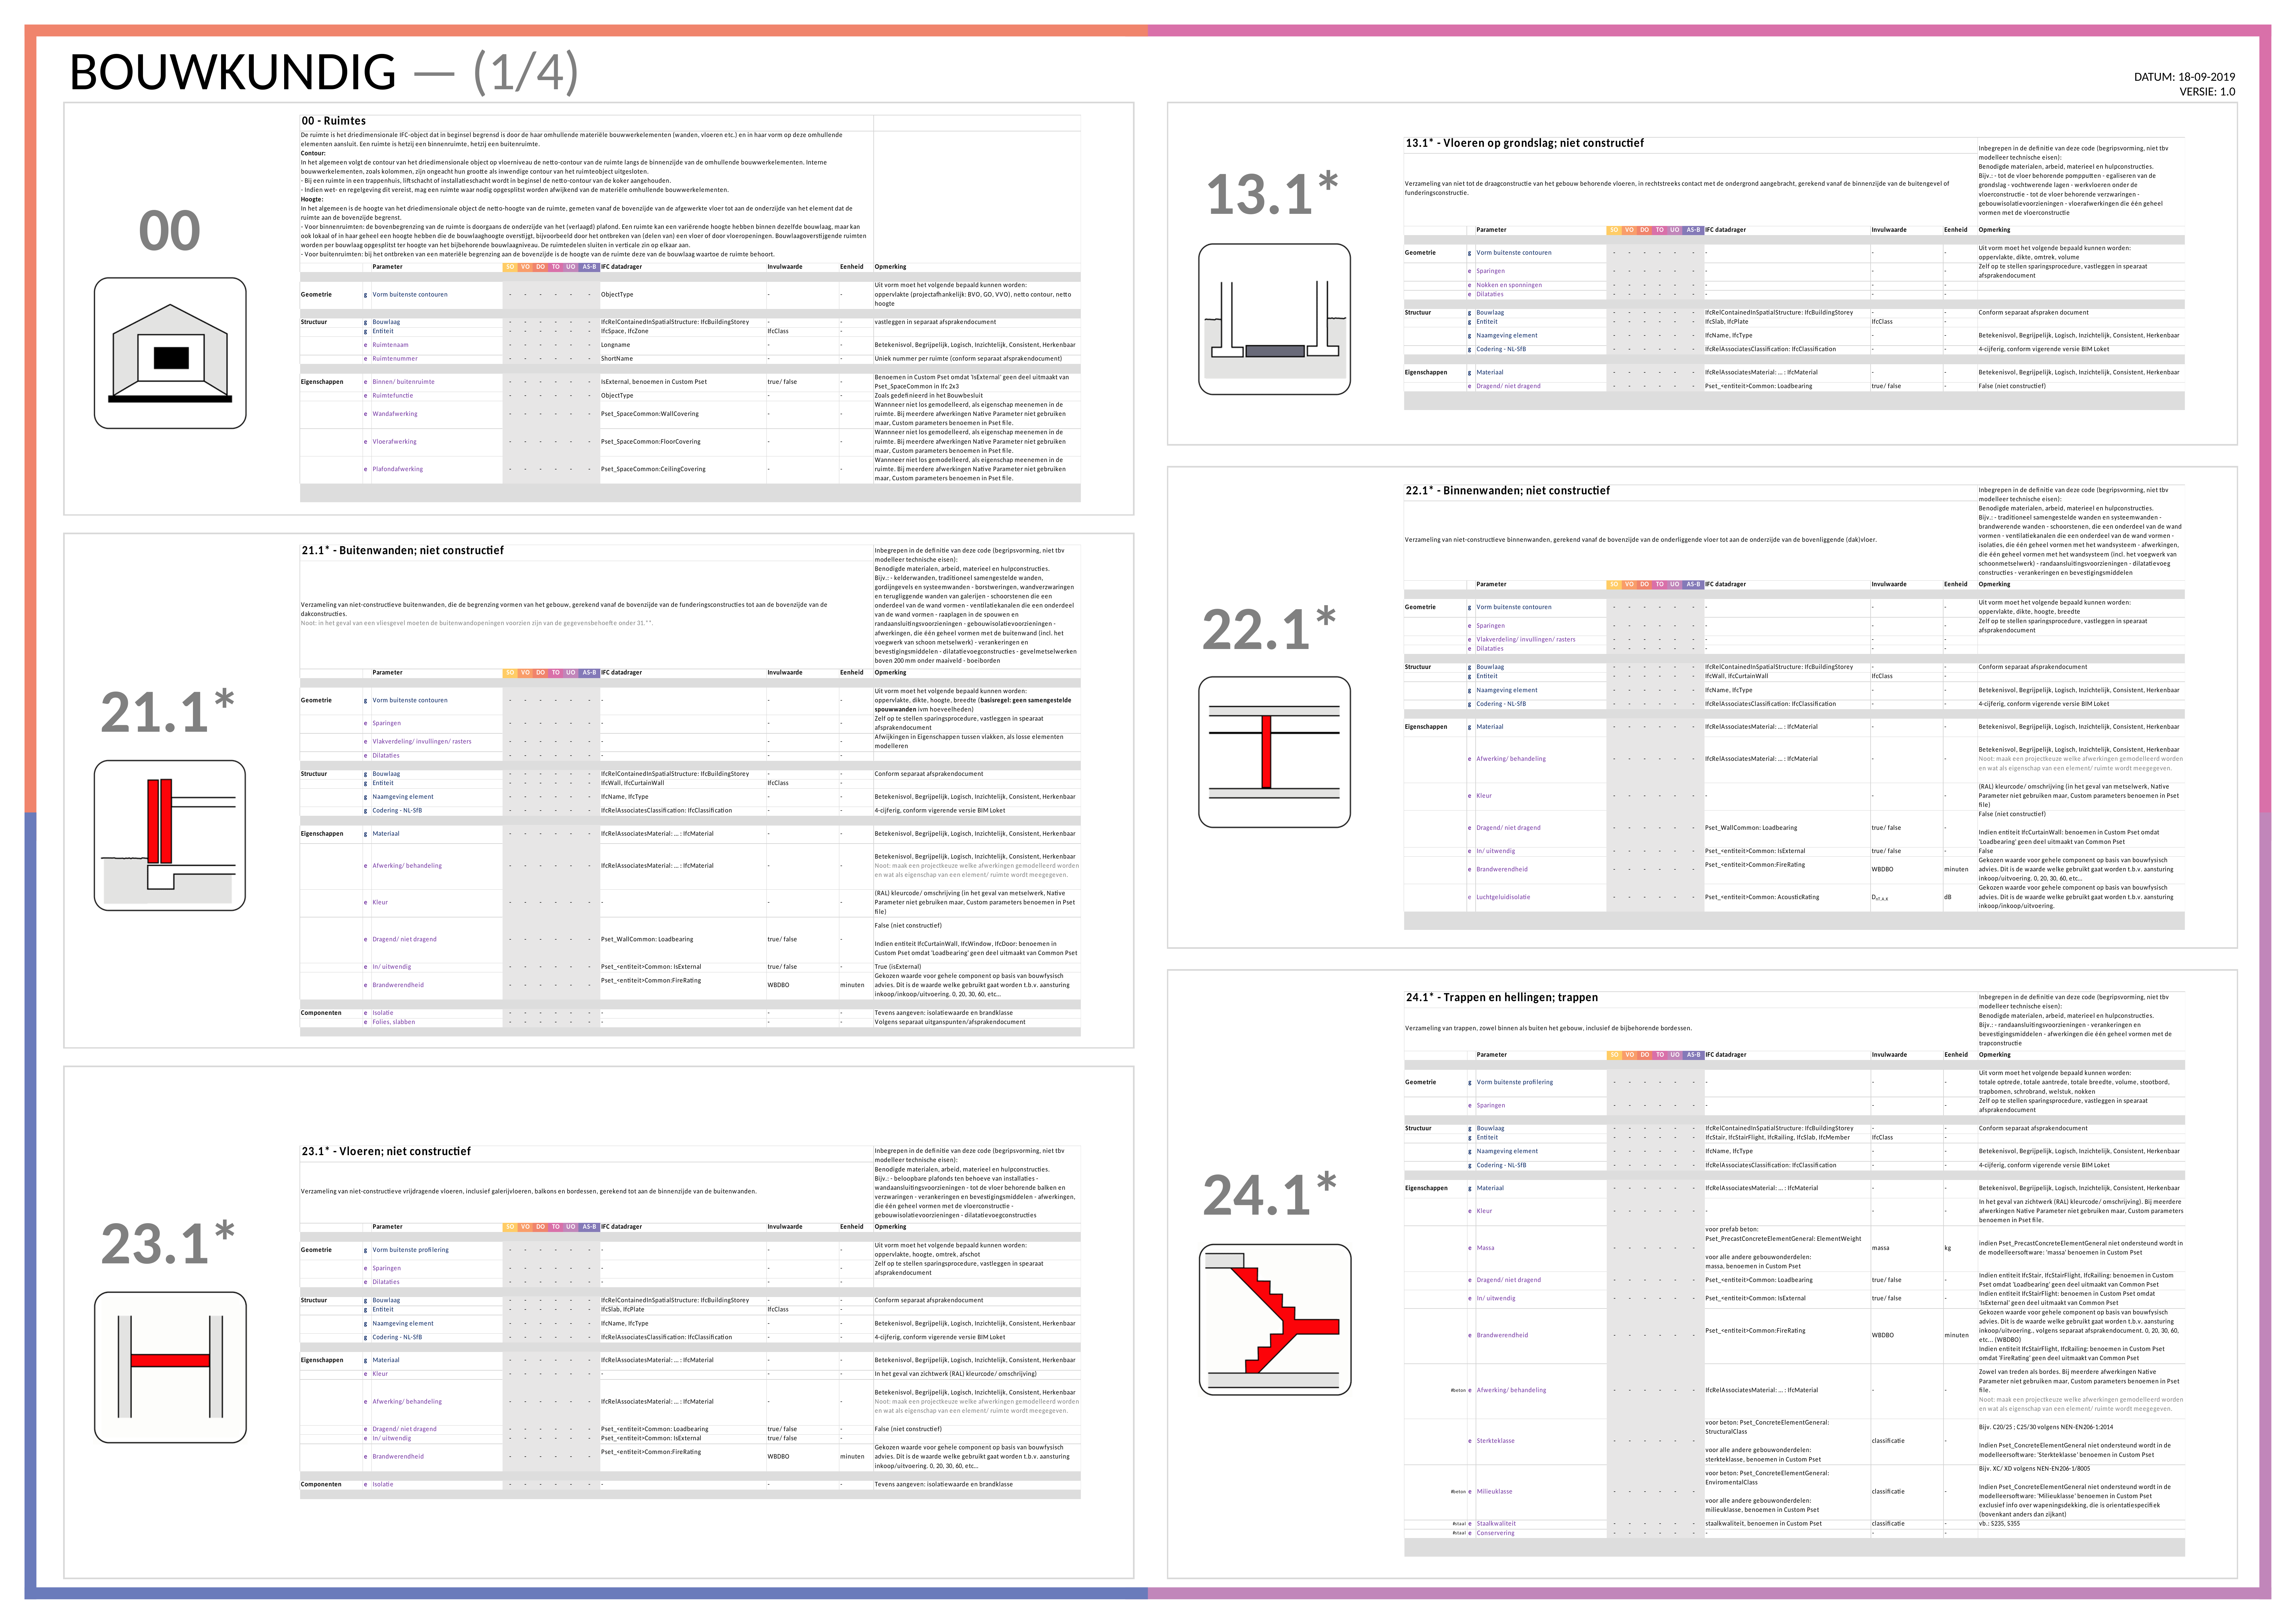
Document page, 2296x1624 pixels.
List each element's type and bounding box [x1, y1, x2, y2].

text_box [93, 187, 247, 431]
text_box [24, 24, 2271, 1599]
text_box [300, 1145, 1082, 1499]
text_box [1197, 151, 1352, 397]
text_box [1403, 137, 2185, 410]
text_box [1404, 991, 2186, 1557]
text_box [300, 544, 1082, 1037]
text_box [1403, 485, 2185, 931]
text_box [300, 115, 1082, 503]
text_box [93, 668, 247, 913]
text_box [93, 1200, 248, 1445]
text_box [1195, 1152, 1352, 1397]
text_box [1194, 586, 1352, 829]
